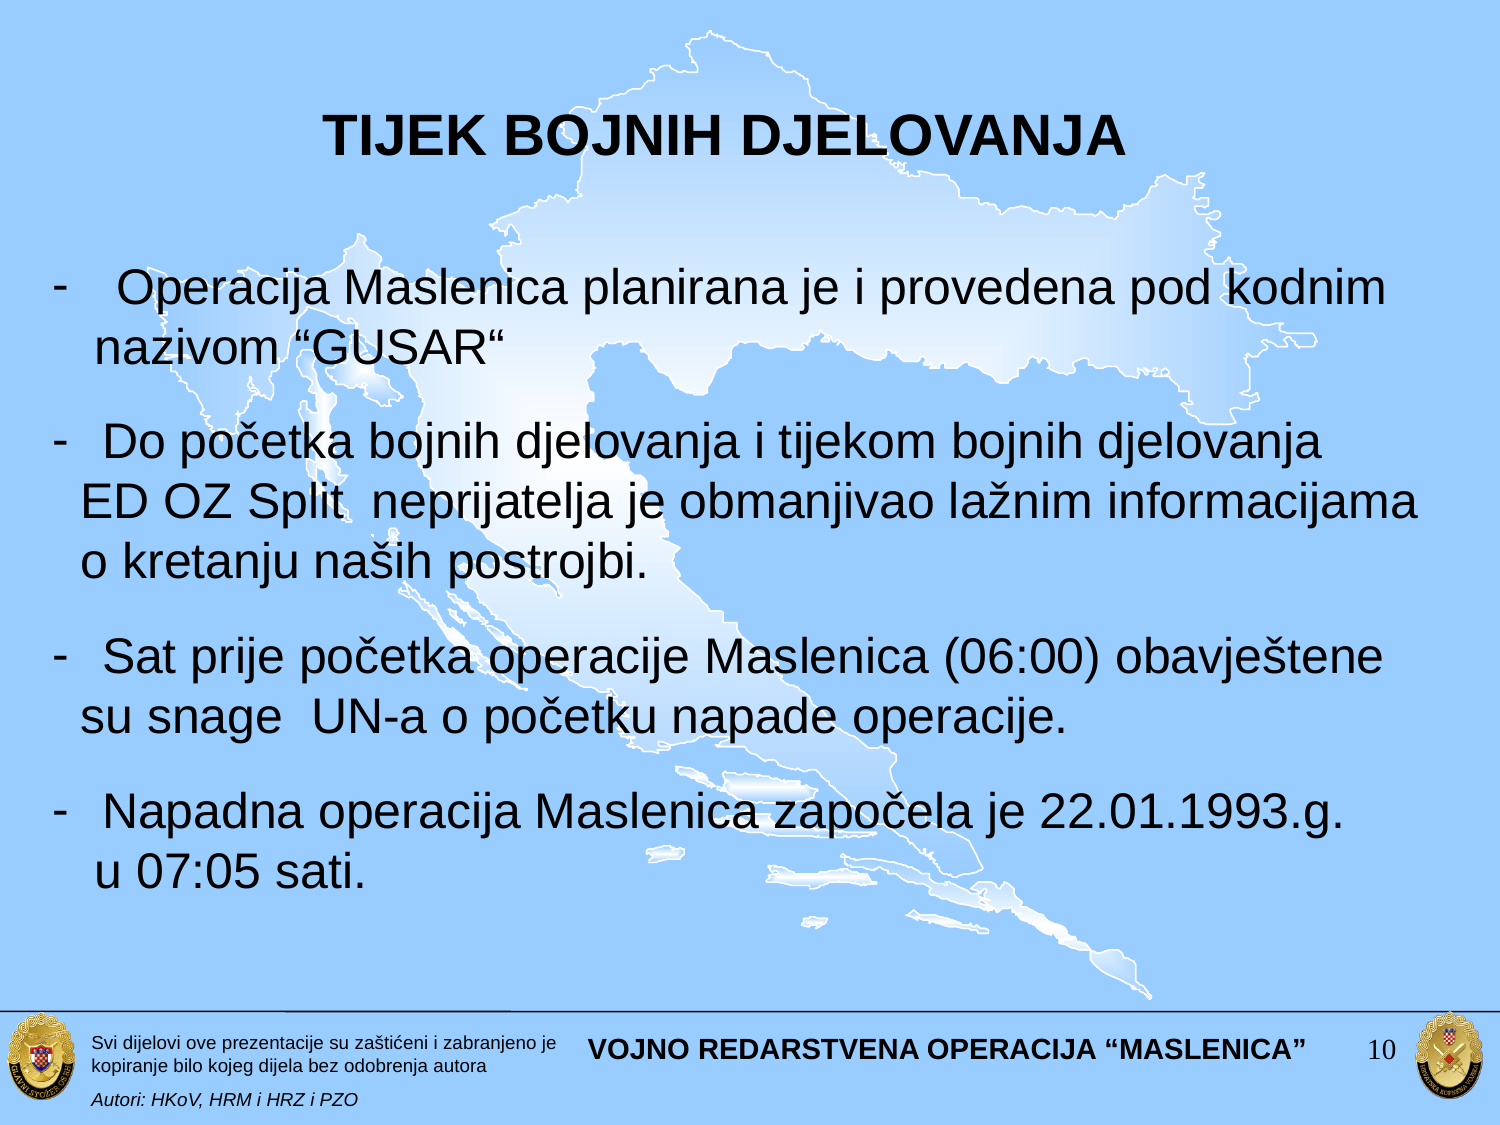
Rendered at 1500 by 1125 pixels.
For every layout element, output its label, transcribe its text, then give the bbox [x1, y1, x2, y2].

text_box Operacija Maslenica planirana je i provedena pod kodnim nazivom “GUSAR“ Do početka bojnih djelovanja i tijekom bojnih djelovanja ED OZ Split neprijatelja je obmanjivao lažnim informacijama o kretanju naših postrojbi. Sat prije početka operacije Maslenica (06:00) obavještene su snage UN-a o početku napade operacije. Napadna operacija Maslenica započela je 22.01.1993.g. u 07:05 sati. [37, 196, 1500, 907]
picture [7, 1012, 75, 1100]
footer VOJNO REDARSTVENA OPERACIJA “MASLENICA” [572, 1022, 1387, 1074]
picture [1415, 1011, 1483, 1099]
text_box TIJEK BOJNIH DJELOVANJA [230, 89, 1221, 175]
